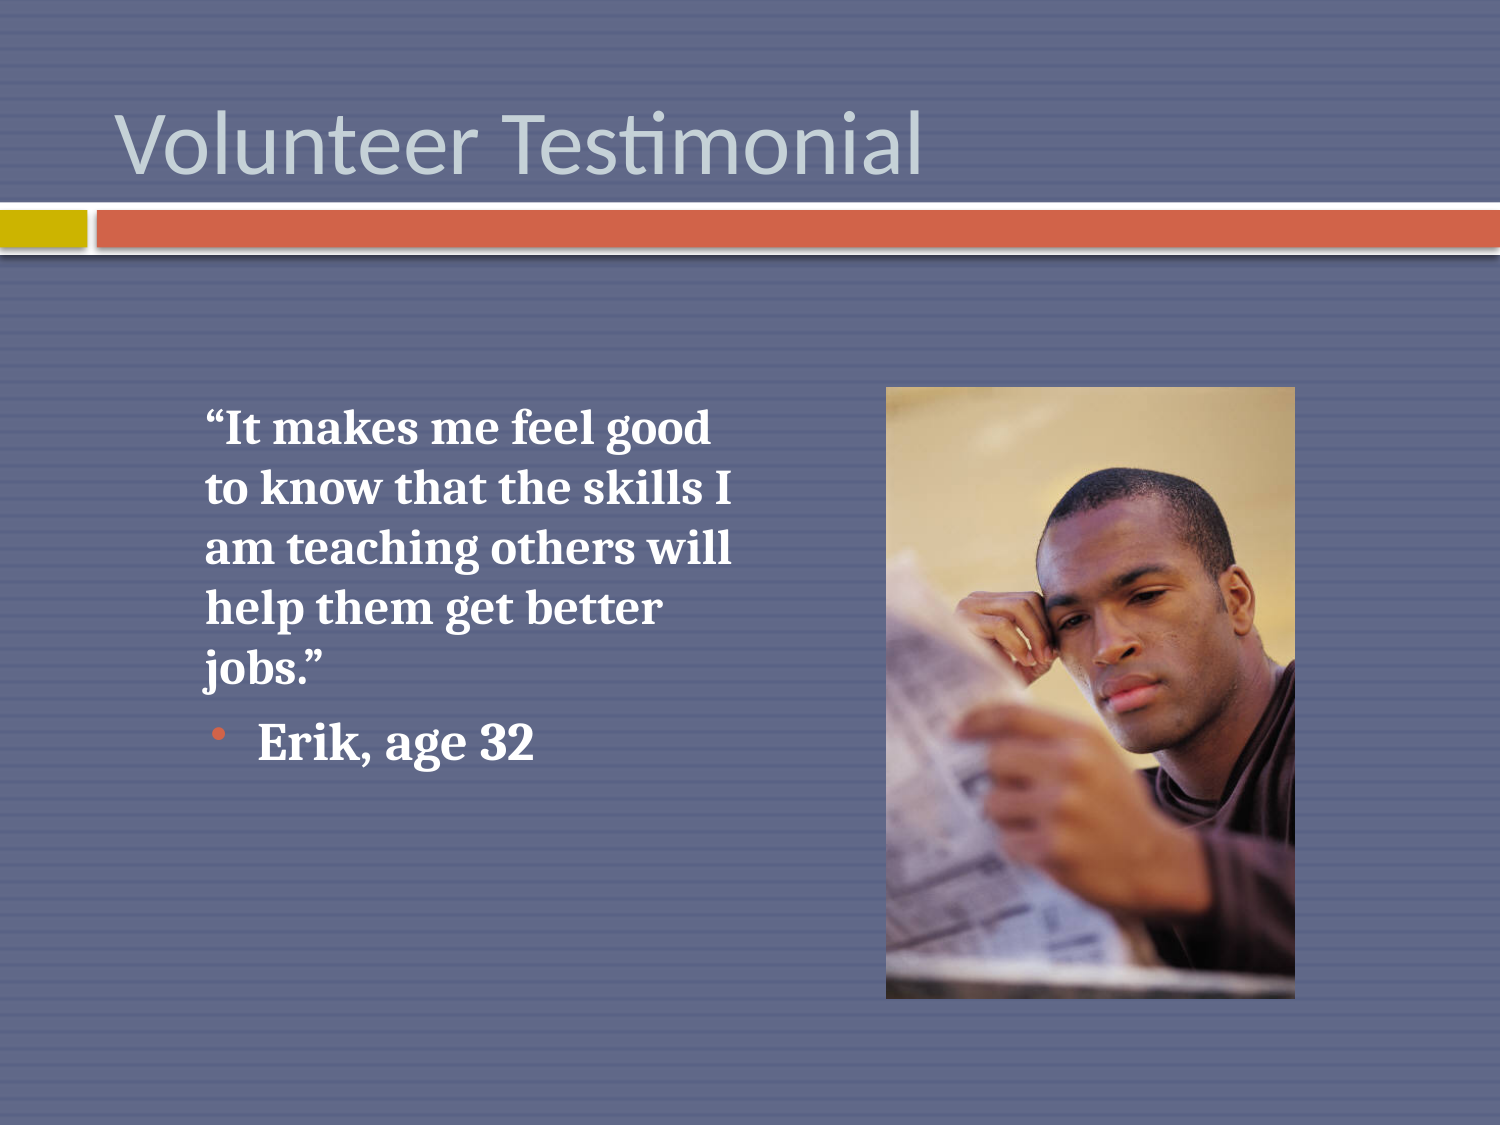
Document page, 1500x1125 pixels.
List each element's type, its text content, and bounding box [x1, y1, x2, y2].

title Volunteer Testimonial [99, 37, 1438, 200]
list “It makes me feel good to know that the skills I am teaching others will help them get better jobs.” Erik, age 32 [137, 387, 756, 999]
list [885, 387, 1295, 999]
